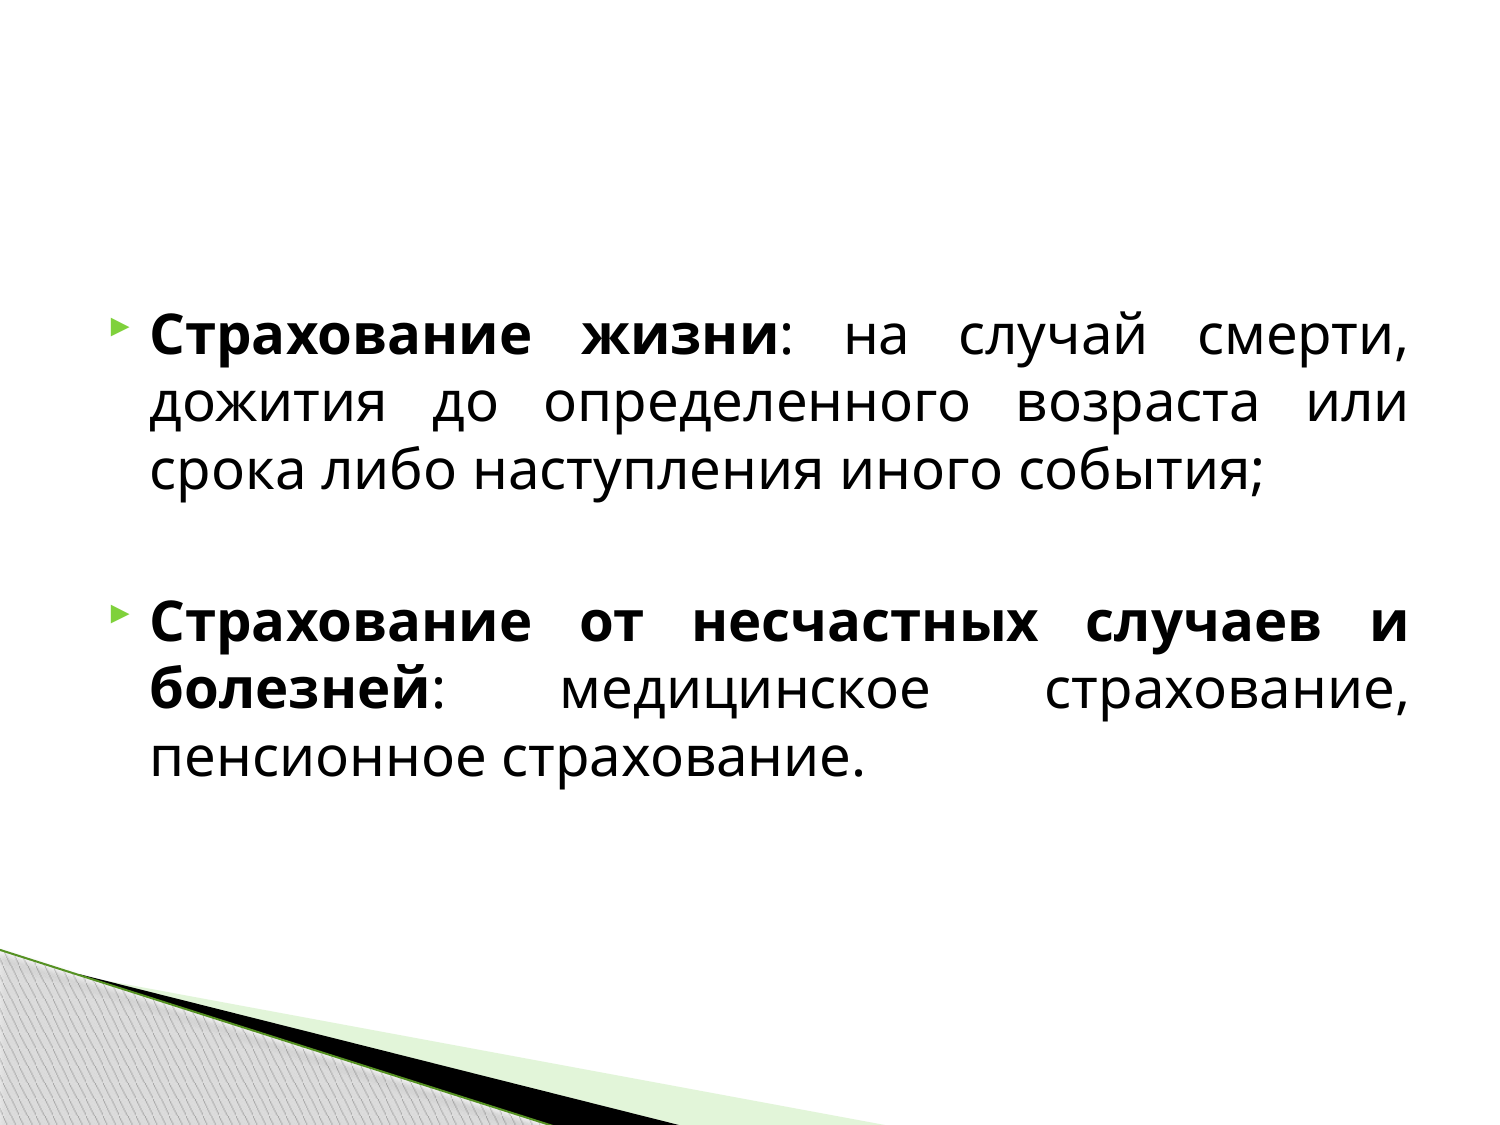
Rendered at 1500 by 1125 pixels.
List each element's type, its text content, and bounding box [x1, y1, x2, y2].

list Страхование жизни: на случай смерти, дожития до определенного возраста или срока либо наступления иного события; Страхование от несчастных случаев и болезней: медицинское страхование, пенсионное страхование. [75, 290, 1425, 811]
